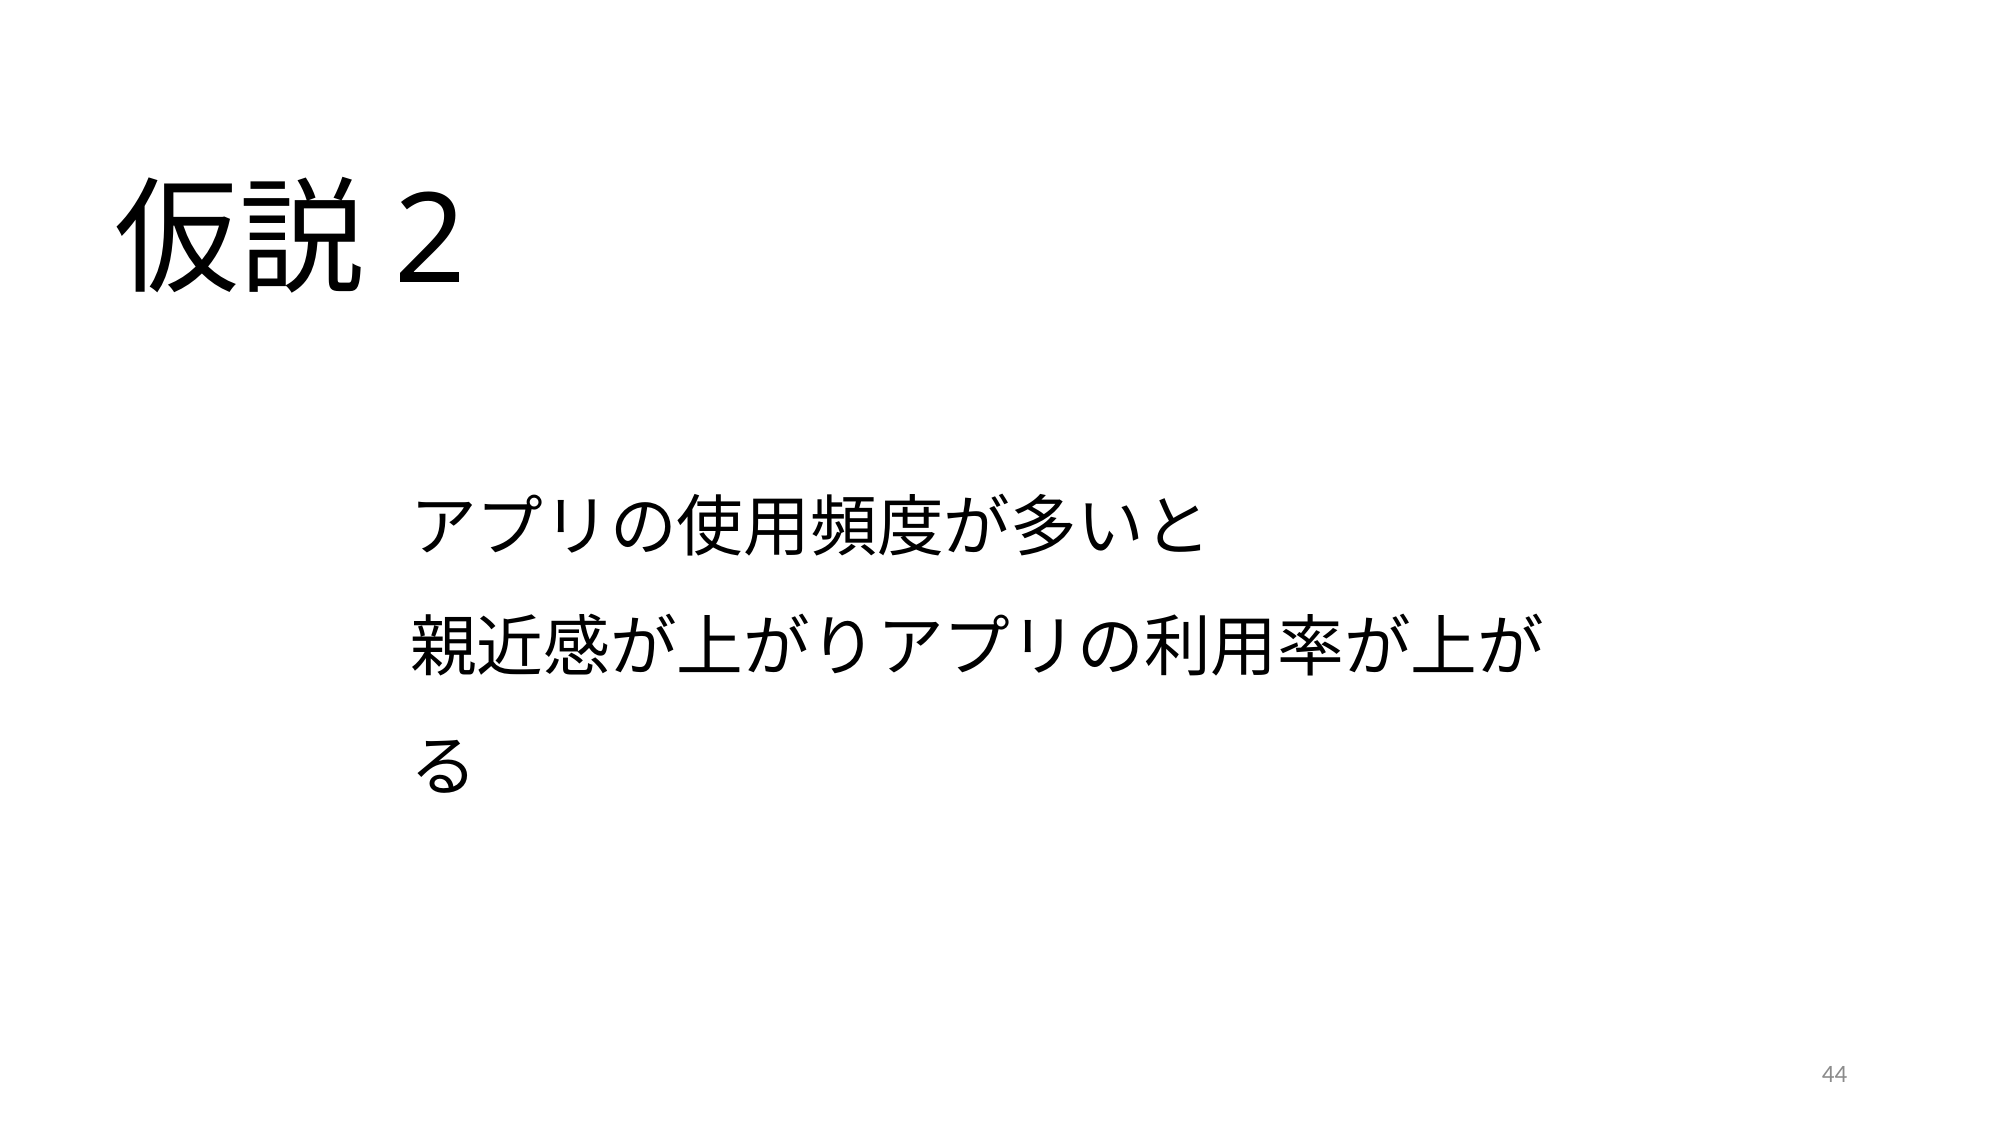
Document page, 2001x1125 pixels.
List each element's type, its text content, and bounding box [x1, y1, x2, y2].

text_box 仮説2 [100, 149, 482, 315]
slide_number 44 [1412, 1042, 1863, 1103]
text_box アプリの使用頻度が多いと 親近感が上がりアプリの利用率が上がる [395, 436, 1584, 812]
